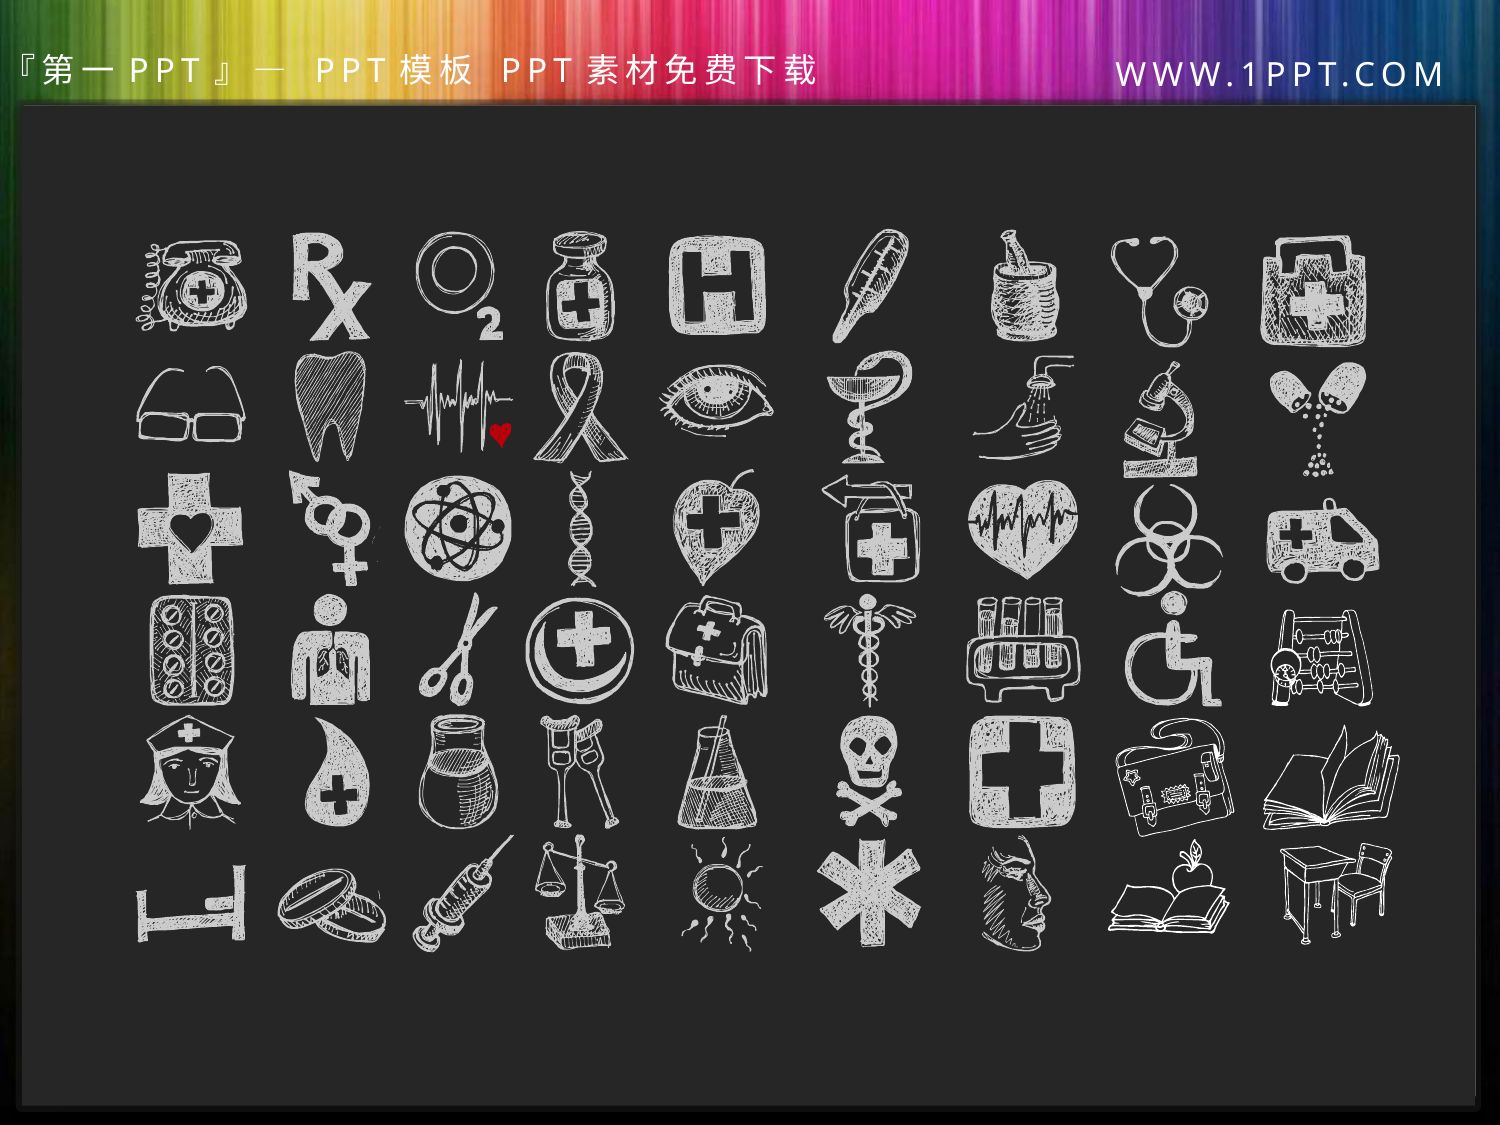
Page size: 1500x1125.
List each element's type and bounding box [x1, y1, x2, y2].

text_box [826, 350, 913, 464]
text_box [177, 723, 201, 743]
text_box [658, 364, 774, 431]
text_box [489, 423, 512, 448]
text_box [725, 913, 734, 944]
text_box [135, 864, 246, 943]
text_box [1124, 620, 1222, 707]
text_box [816, 838, 922, 948]
text_box [1160, 590, 1188, 616]
text_box [556, 610, 612, 667]
text_box [1263, 724, 1400, 830]
text_box [1328, 397, 1335, 404]
text_box [696, 621, 721, 641]
text_box [741, 914, 757, 931]
text_box [1030, 399, 1035, 410]
text_box [137, 472, 244, 585]
text_box [840, 715, 898, 788]
text_box [187, 768, 197, 786]
text_box [1318, 362, 1367, 414]
text_box [442, 505, 448, 512]
text_box [567, 470, 597, 588]
text_box [479, 522, 501, 547]
text_box [721, 836, 727, 858]
text_box [1279, 842, 1393, 945]
text_box [1123, 361, 1198, 478]
text_box [1320, 470, 1328, 476]
text_box [972, 402, 1062, 460]
text_box [969, 715, 1076, 829]
text_box [546, 231, 615, 342]
text_box [983, 885, 1013, 945]
text_box [292, 232, 372, 342]
text_box [534, 621, 627, 693]
text_box [431, 246, 478, 295]
text_box [209, 632, 218, 643]
text_box [404, 475, 512, 582]
text_box [836, 780, 903, 828]
text_box [433, 522, 440, 533]
text_box [1312, 471, 1319, 478]
text_box [473, 495, 492, 518]
text_box [558, 272, 587, 277]
text_box [1339, 278, 1345, 292]
text_box [415, 504, 441, 528]
text_box [169, 684, 179, 695]
text_box [1310, 454, 1316, 461]
text_box [874, 604, 917, 629]
text_box [157, 650, 188, 683]
text_box [1132, 423, 1160, 445]
text_box [477, 306, 503, 341]
text_box [832, 228, 909, 344]
text_box [823, 605, 863, 635]
text_box [1115, 717, 1235, 838]
text_box [418, 592, 498, 707]
text_box [1328, 468, 1334, 475]
text_box [700, 916, 714, 943]
text_box [139, 714, 241, 830]
text_box [859, 593, 877, 610]
text_box [580, 749, 599, 765]
text_box [341, 651, 349, 660]
text_box [444, 540, 463, 557]
text_box [341, 661, 349, 674]
text_box [982, 856, 1006, 883]
text_box [459, 499, 473, 510]
text_box [443, 484, 468, 503]
text_box [744, 893, 762, 909]
text_box [691, 844, 703, 864]
text_box [736, 844, 751, 869]
text_box [441, 507, 474, 543]
text_box [1036, 403, 1040, 414]
text_box [223, 242, 235, 254]
text_box [294, 351, 367, 463]
text_box [1260, 235, 1367, 348]
picture [0, 0, 1500, 1125]
text_box [226, 248, 232, 255]
text_box [990, 852, 1031, 867]
text_box [318, 650, 329, 672]
text_box [1294, 318, 1306, 336]
text_box [1305, 403, 1312, 410]
text_box [857, 522, 910, 576]
text_box [1302, 413, 1309, 419]
text_box [1107, 844, 1230, 934]
text_box [304, 717, 370, 827]
text_box [821, 474, 921, 583]
text_box [1003, 865, 1028, 882]
text_box [668, 235, 766, 335]
text_box [991, 229, 1060, 342]
text_box [179, 271, 225, 312]
text_box [163, 758, 183, 766]
text_box [1115, 484, 1223, 597]
text_box [437, 719, 479, 730]
text_box [208, 264, 228, 285]
text_box [418, 714, 499, 830]
text_box [211, 656, 222, 668]
text_box [974, 641, 1071, 680]
text_box [149, 594, 235, 706]
text_box [136, 366, 246, 443]
text_box [981, 834, 1052, 952]
text_box [289, 470, 371, 587]
text_box [1026, 355, 1075, 401]
text_box [1319, 458, 1326, 465]
text_box [1303, 469, 1310, 477]
text_box [313, 593, 347, 626]
text_box [852, 610, 885, 708]
text_box [1266, 497, 1380, 584]
text_box [203, 761, 215, 768]
text_box [168, 763, 180, 769]
text_box [1270, 609, 1374, 707]
text_box [135, 240, 248, 332]
text_box [425, 533, 447, 560]
text_box [1028, 898, 1037, 909]
text_box [415, 231, 495, 314]
text_box [169, 635, 179, 645]
text_box [277, 868, 386, 943]
text_box [1314, 462, 1320, 469]
text_box [992, 846, 1005, 862]
text_box [1034, 901, 1044, 906]
text_box [967, 479, 1078, 580]
text_box [681, 919, 699, 937]
text_box [404, 358, 514, 453]
text_box [746, 866, 763, 878]
text_box [175, 290, 182, 305]
text_box [154, 599, 189, 656]
text_box [741, 934, 752, 952]
text_box [672, 469, 760, 587]
text_box [452, 548, 473, 567]
text_box [525, 597, 635, 705]
text_box [551, 750, 572, 766]
text_box [692, 864, 743, 912]
text_box [479, 516, 487, 530]
text_box [291, 630, 370, 706]
text_box [719, 642, 737, 656]
text_box [533, 352, 629, 464]
text_box [184, 790, 200, 794]
text_box [1026, 872, 1048, 901]
text_box [966, 596, 1081, 703]
text_box [1270, 370, 1312, 413]
text_box [535, 834, 625, 951]
text_box [665, 595, 768, 705]
text_box [677, 714, 758, 830]
text_box [412, 834, 514, 953]
text_box [468, 550, 477, 566]
text_box [457, 769, 494, 825]
text_box [191, 812, 197, 819]
text_box [198, 757, 218, 763]
text_box [540, 714, 620, 829]
text_box [1110, 236, 1209, 348]
